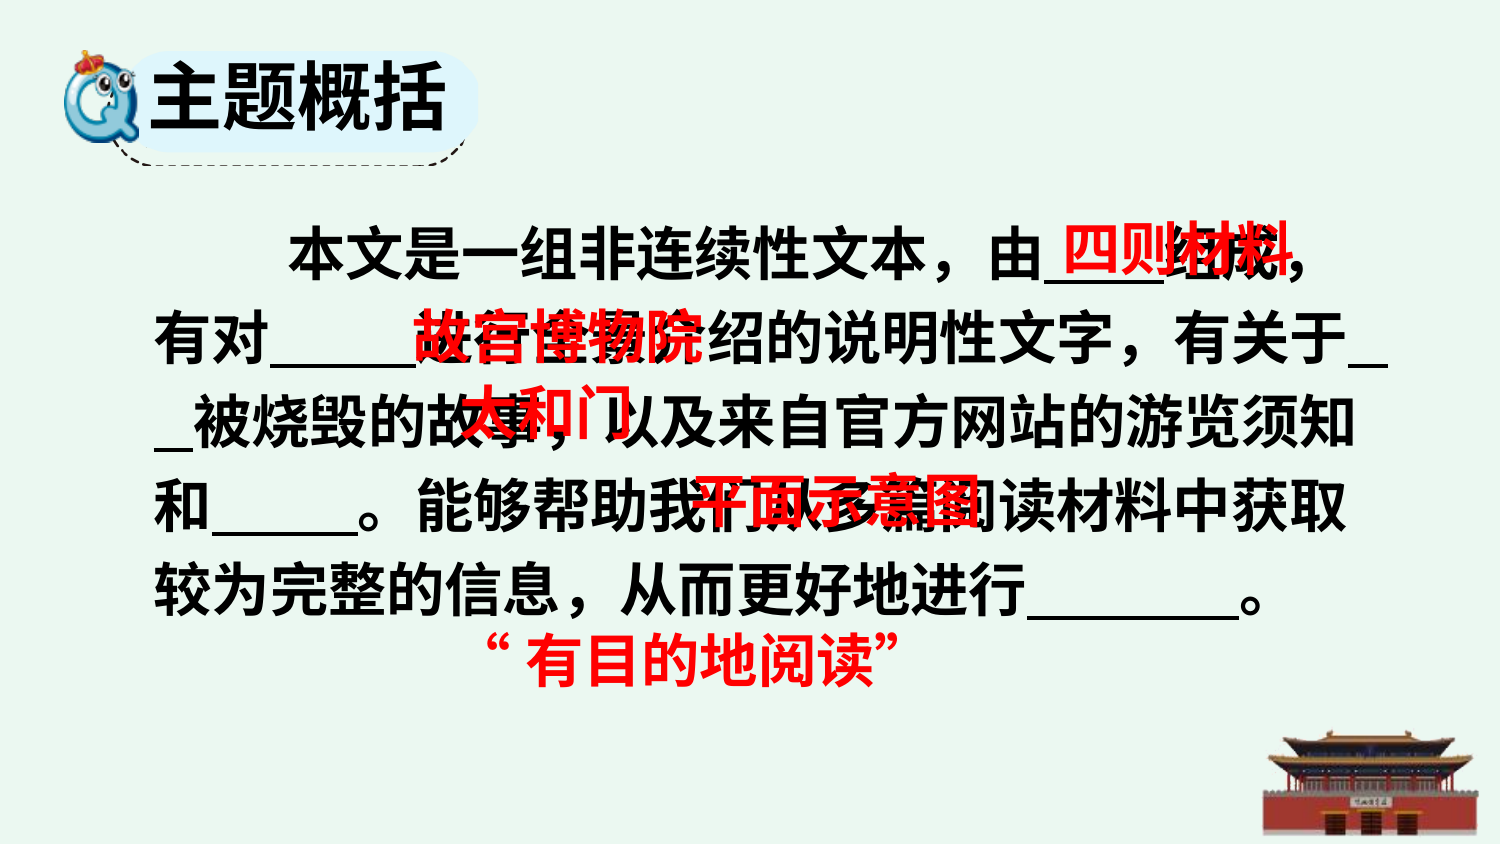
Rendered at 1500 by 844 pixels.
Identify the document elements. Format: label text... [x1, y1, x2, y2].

text_box 太和门 [444, 361, 649, 454]
text_box “有目的地阅读” [438, 609, 948, 702]
text_box 四则材料 [1047, 197, 1311, 290]
text_box 平面示意图 [675, 449, 997, 542]
text_box 主题概括 [135, 43, 484, 145]
text_box 本文是一组非连续性文本，由 组成，有对 进行全景介绍的说明性文字，有关于 被烧毁的故事，以及来自官方网站的游览须知和 。能够帮助我们从多篇阅读材料中获取较为完整的信息，从而更好地进行 。 [142, 197, 1400, 629]
picture [64, 50, 479, 166]
text_box 故宫博物院 [398, 285, 720, 378]
picture [1253, 725, 1484, 838]
